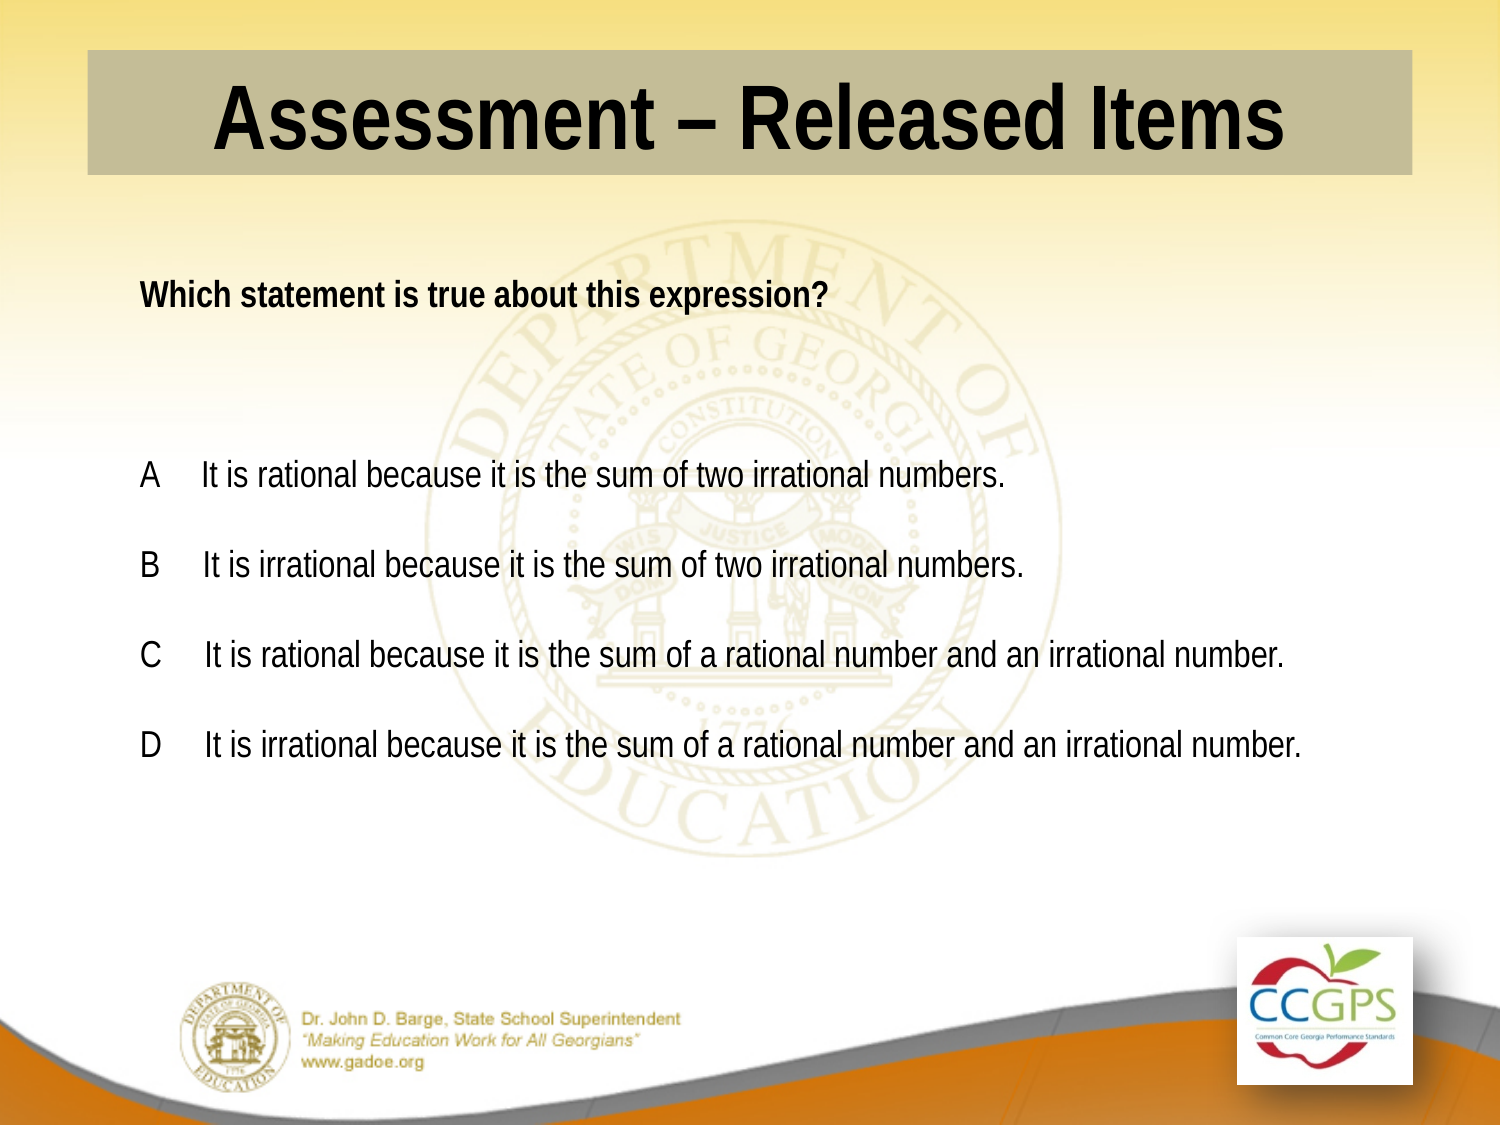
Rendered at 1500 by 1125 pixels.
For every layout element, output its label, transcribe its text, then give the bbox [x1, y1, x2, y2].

title Assessment – Released Items [87, 49, 1413, 176]
picture [0, 0, 1500, 1125]
